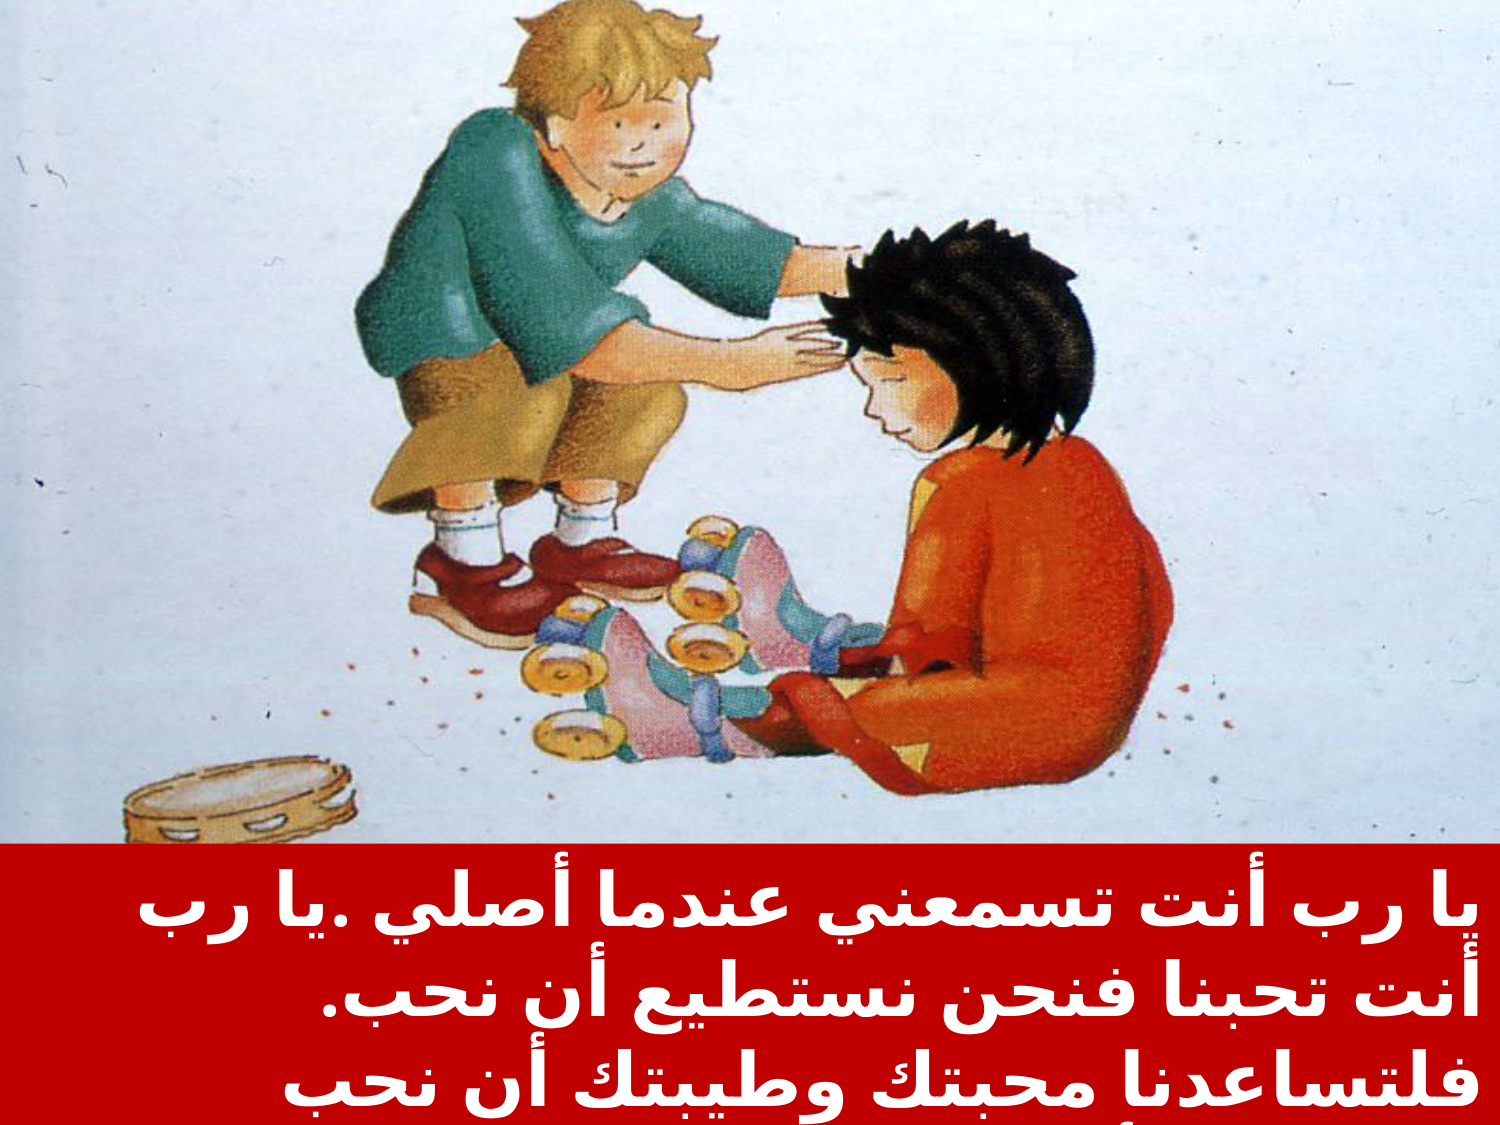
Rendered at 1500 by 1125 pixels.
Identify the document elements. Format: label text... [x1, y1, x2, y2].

text_box يا رب أنت تسمعني عندما أصلي .يا رب أنت تحبنا فنحن نستطيع أن نحب. فلتساعدنا محبتك وطيبتك أن نحب الآخرين وأن نكون محبين لأصدقائنا ولطفاء مع أعدائنا آمين [0, 853, 1500, 1125]
picture [0, 0, 1500, 844]
